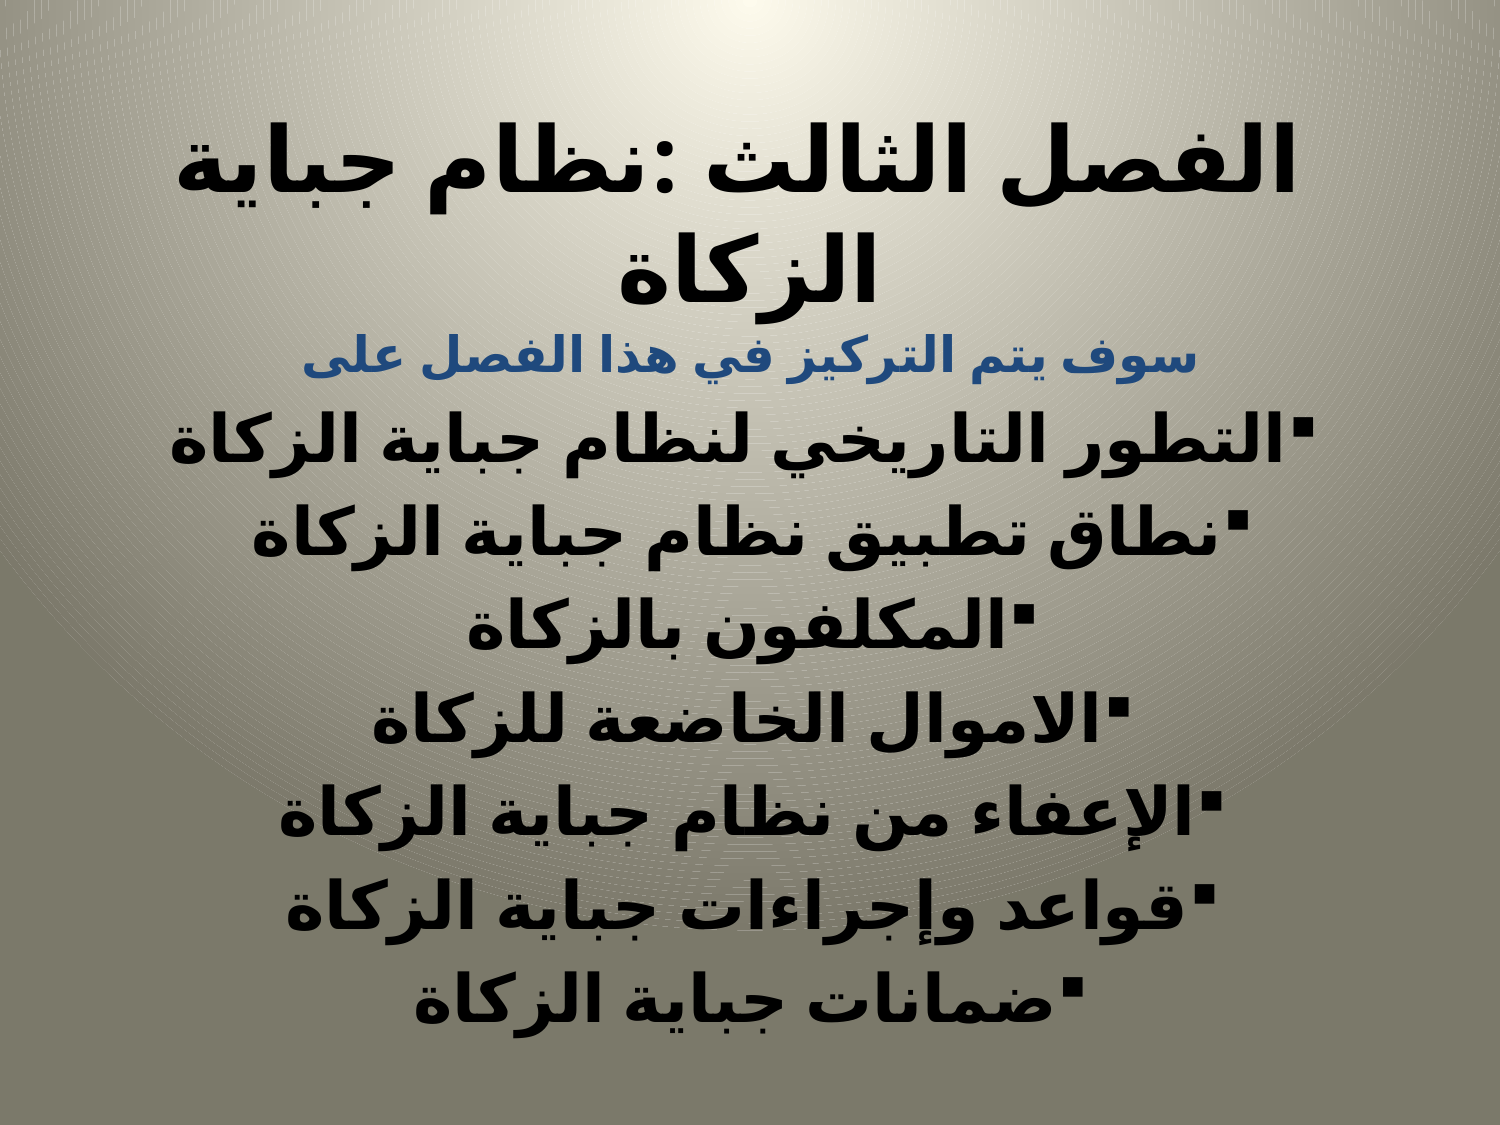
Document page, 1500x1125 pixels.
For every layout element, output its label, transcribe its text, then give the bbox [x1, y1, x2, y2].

subtitle سوف يتم التركيز في هذا الفصل على التطور التاريخي لنظام جباية الزكاة نطاق تطبيق نظام جباية الزكاة المكلفون بالزكاة الاموال الخاضعة للزكاة الإعفاء من نظام جباية الزكاة قواعد وإجراءات جباية الزكاة ضمانات جباية الزكاة [53, 314, 1436, 1083]
title الفصل الثالث :نظام جباية الزكاة [100, 90, 1376, 314]
